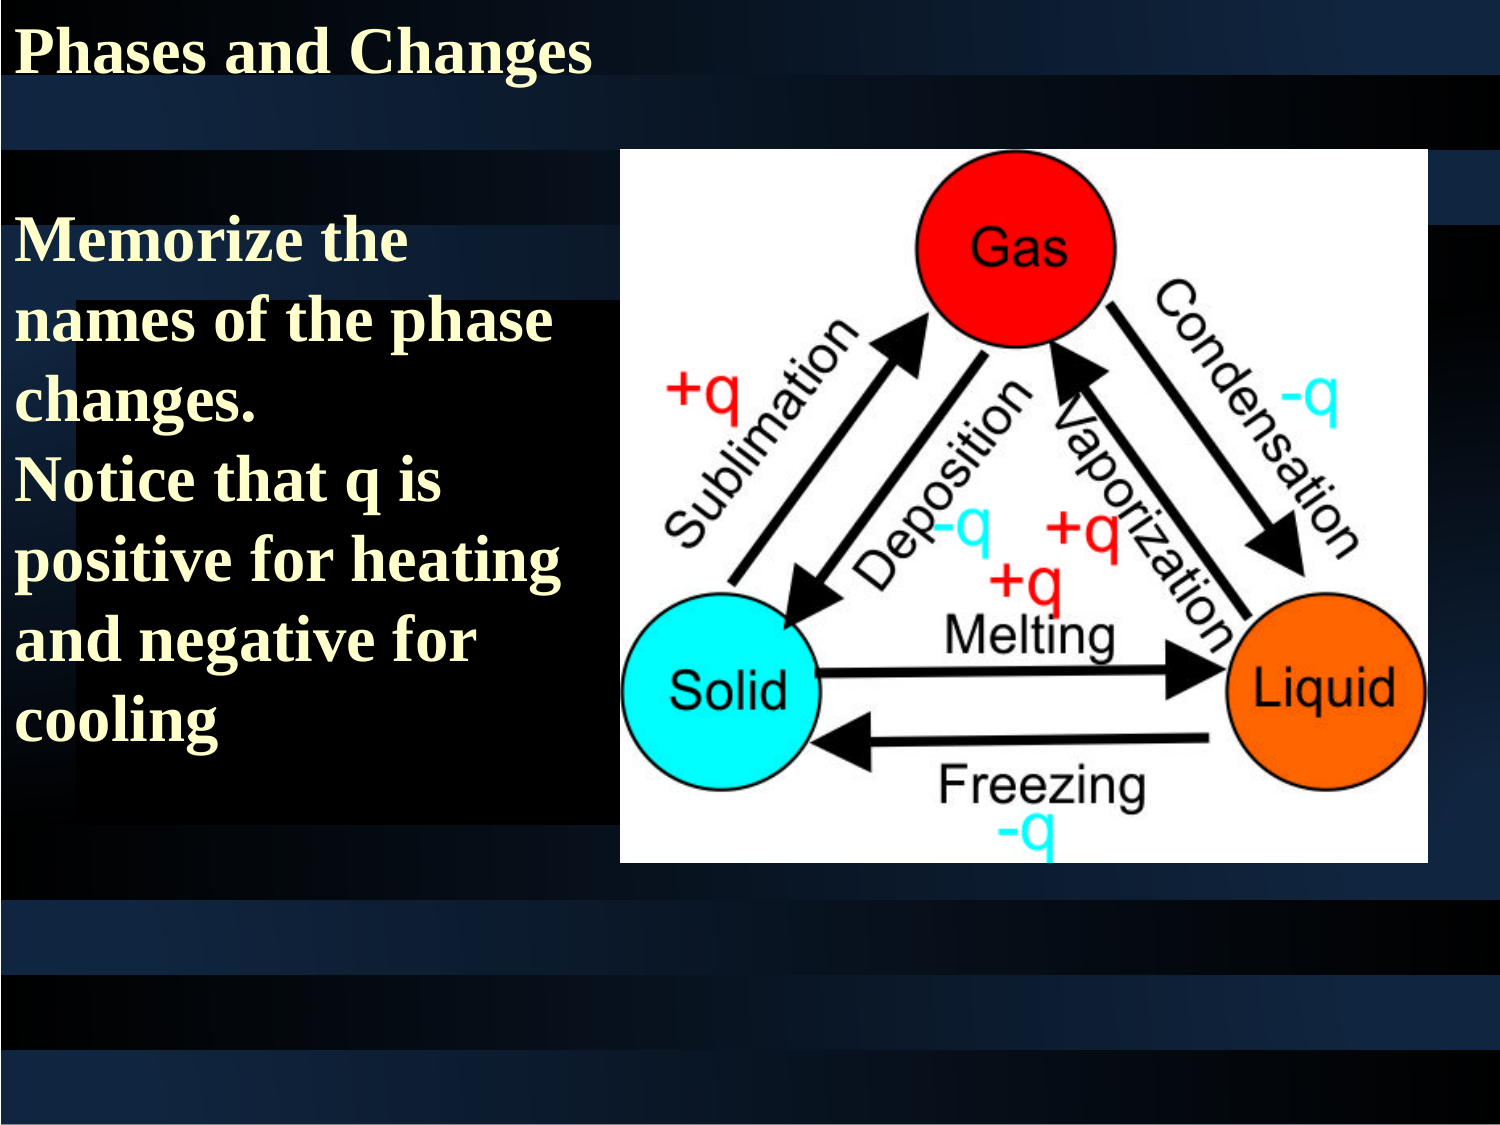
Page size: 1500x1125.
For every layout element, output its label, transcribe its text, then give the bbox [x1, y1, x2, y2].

text_box Phases and Changes [0, 0, 1500, 95]
text_box Memorize the names of the phase changes. Notice that q is positive for heating and negative for cooling [0, 187, 600, 762]
picture [0, 95, 1500, 1125]
